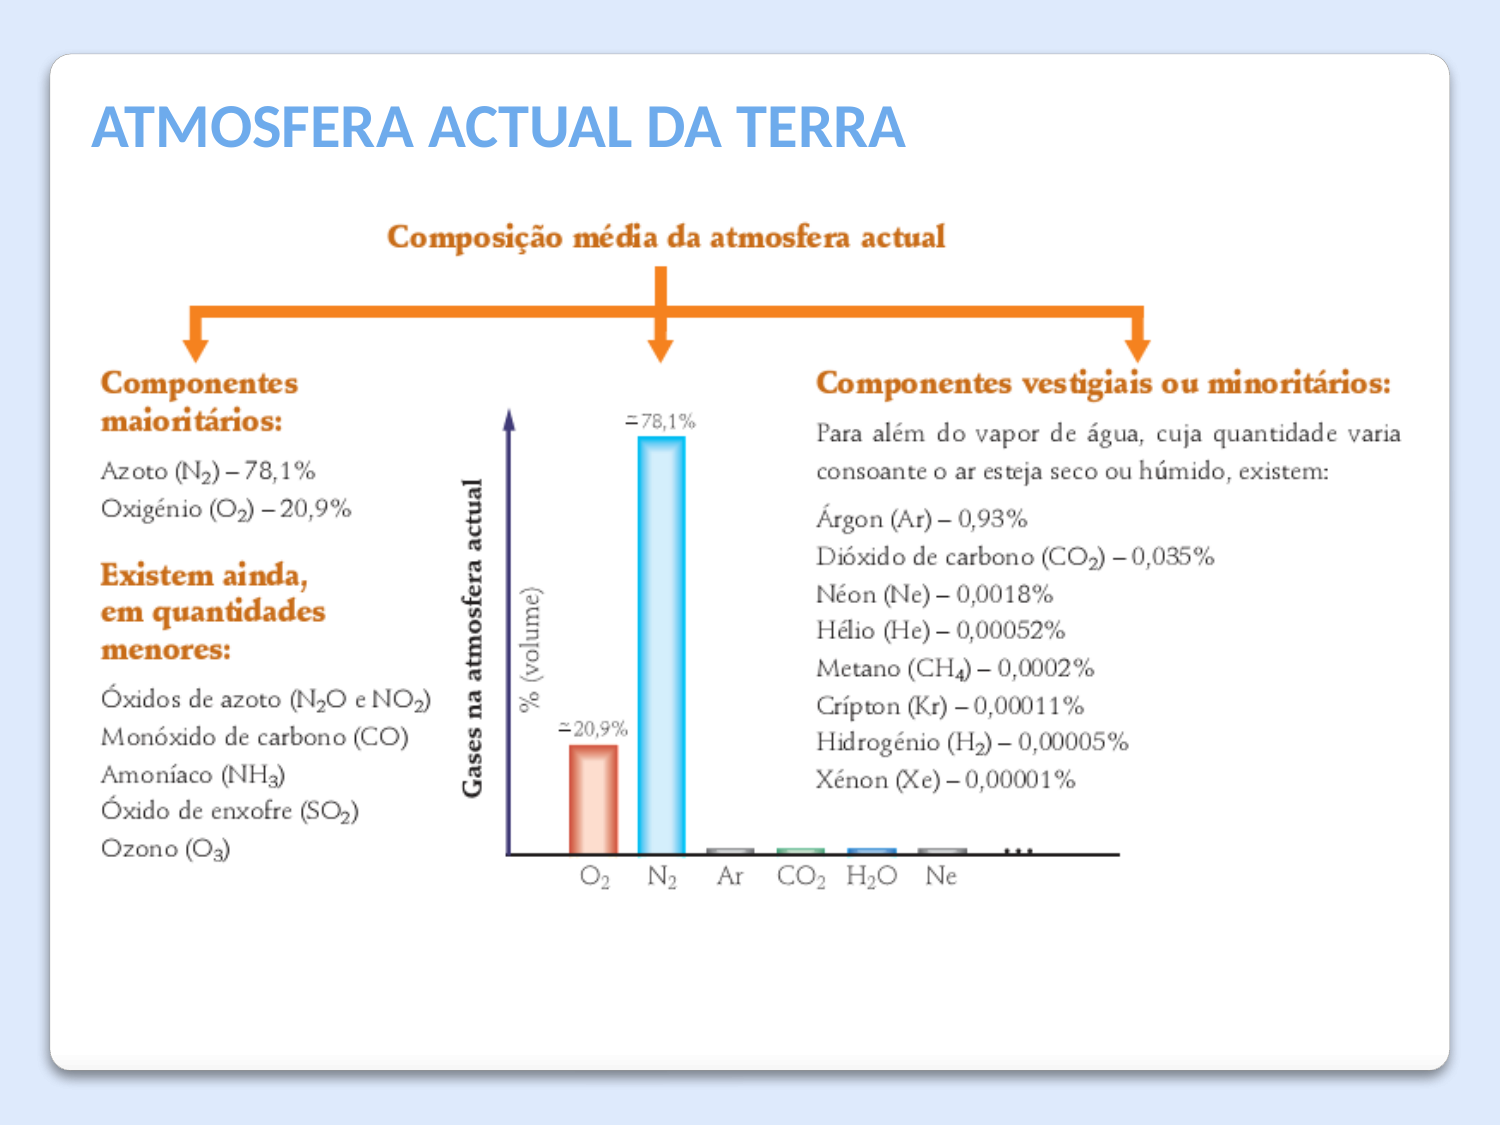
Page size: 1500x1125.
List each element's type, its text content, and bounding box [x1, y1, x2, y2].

picture [89, 210, 1412, 906]
text_box [75, 184, 1400, 1005]
text_box [488, 196, 1425, 250]
text_box [125, 250, 1425, 918]
text_box Atmosfera ACTUAL DA TERRA [76, 78, 1412, 173]
